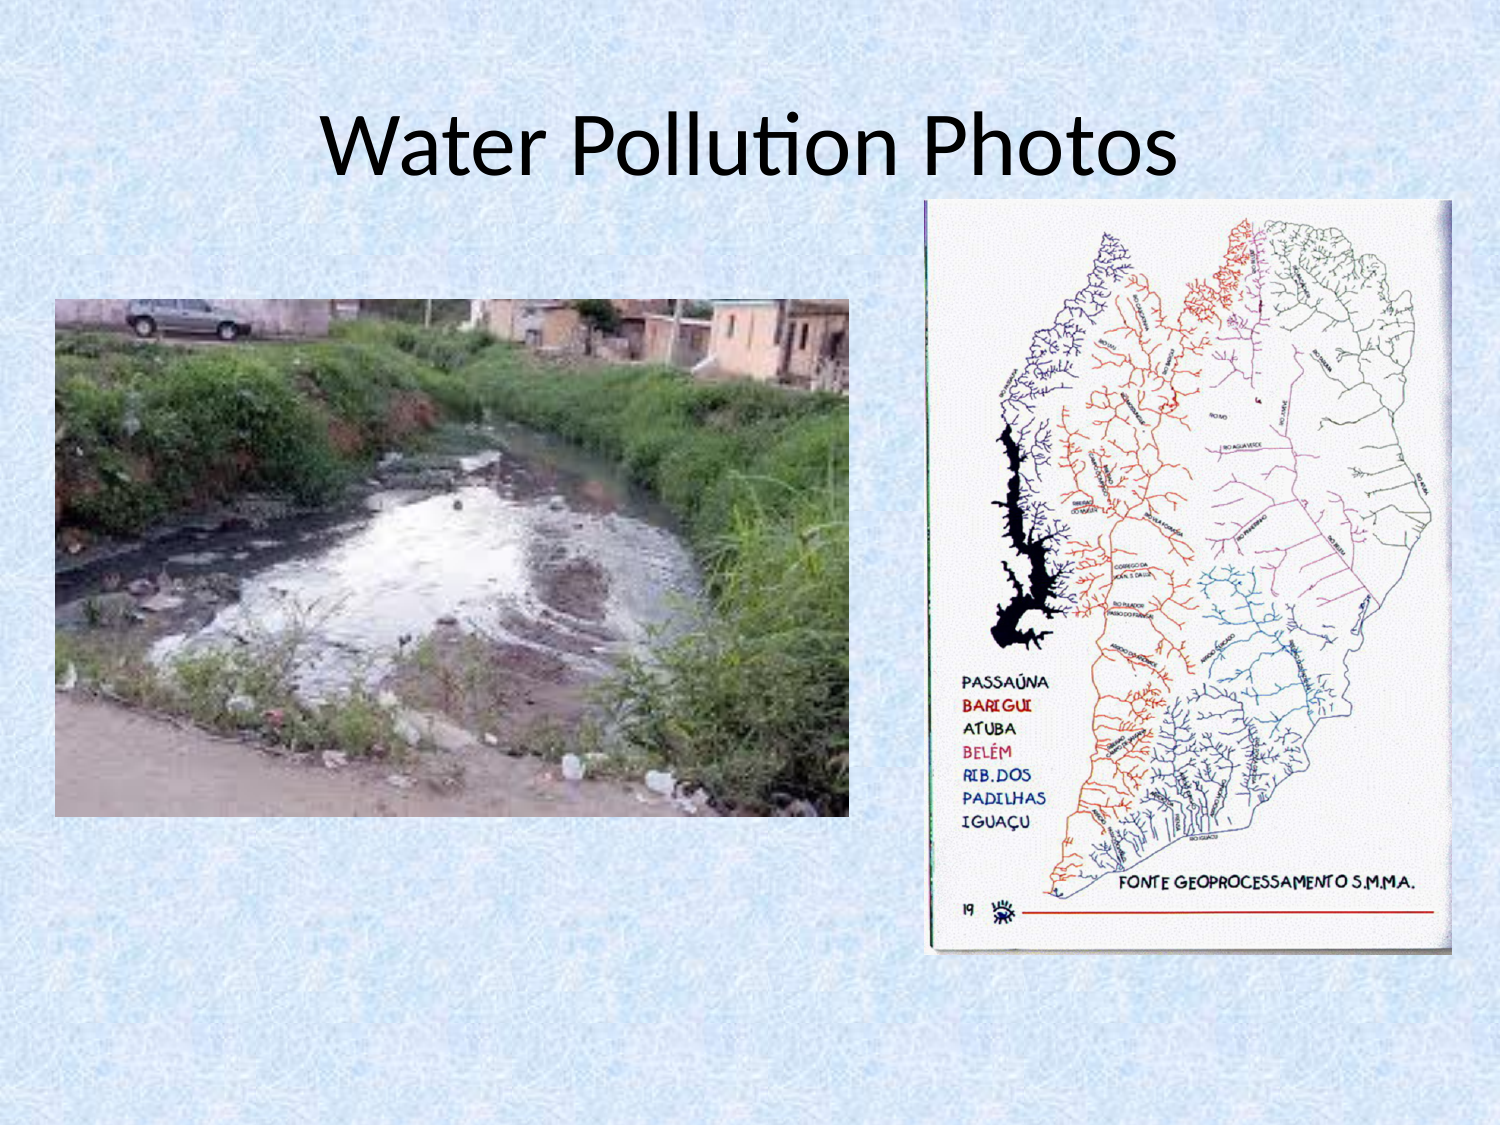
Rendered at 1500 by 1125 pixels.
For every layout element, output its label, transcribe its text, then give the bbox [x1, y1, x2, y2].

title Water Pollution Photos [75, 45, 1425, 233]
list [924, 199, 1452, 956]
picture [0, 0, 1500, 1125]
